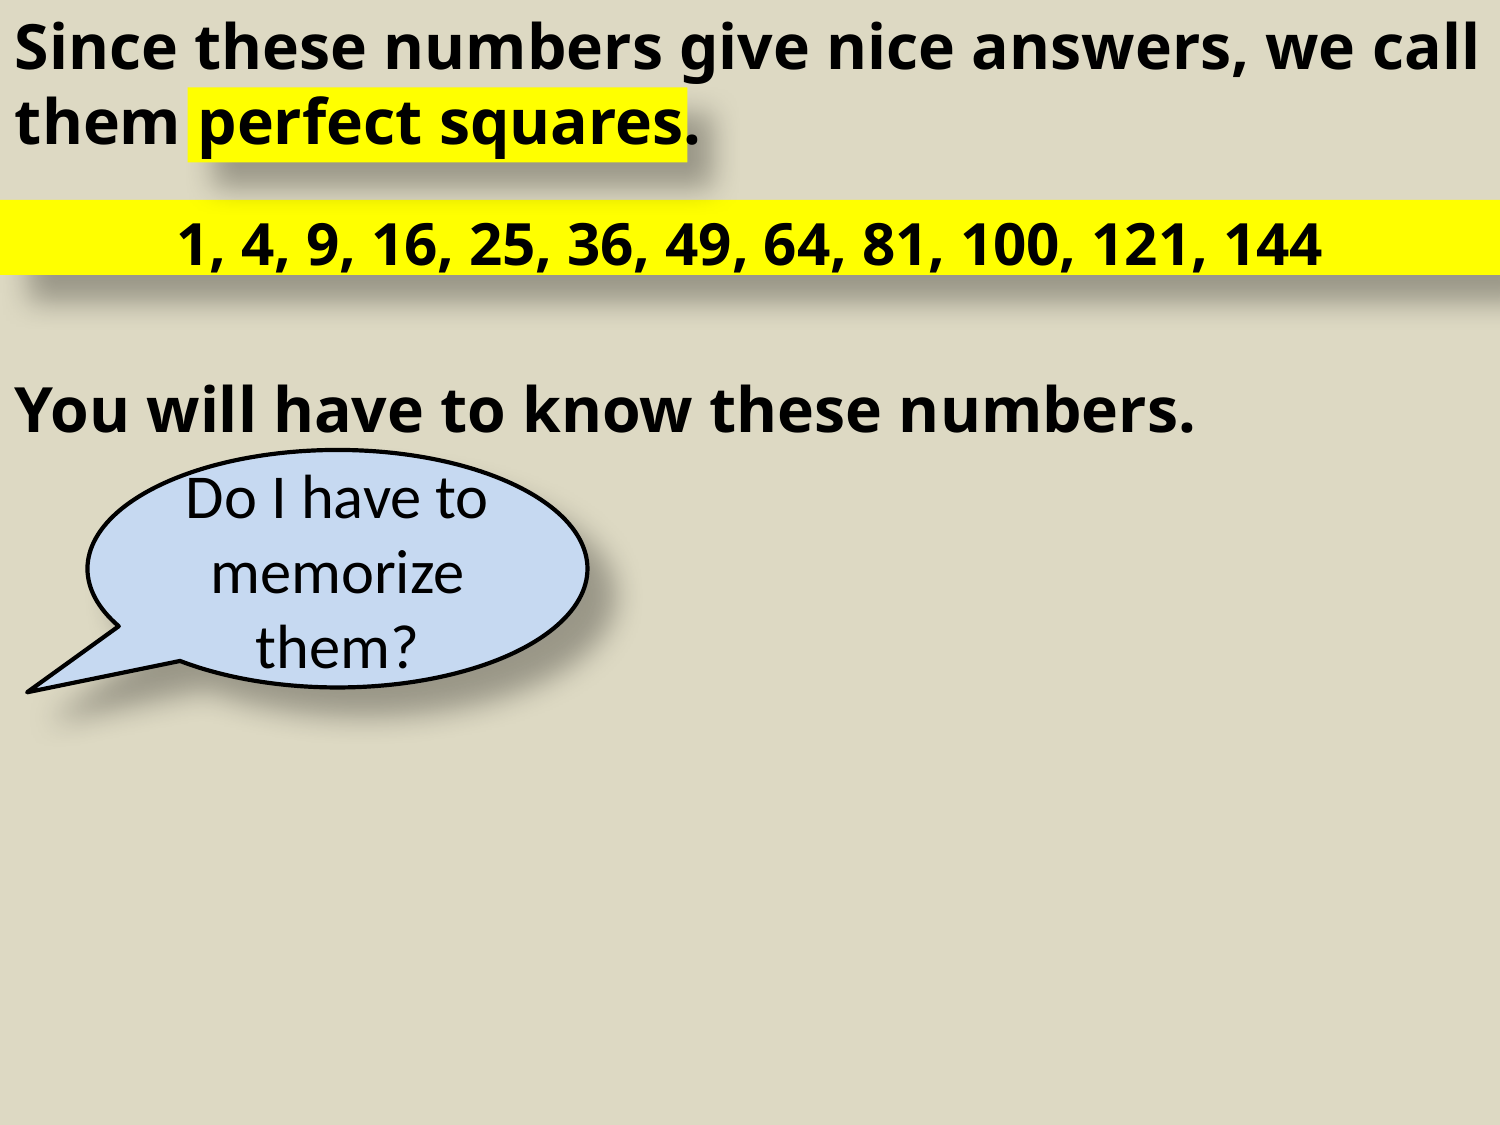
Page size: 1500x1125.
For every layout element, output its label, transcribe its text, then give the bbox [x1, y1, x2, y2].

text_box 1, 4, 9, 16, 25, 36, 49, 64, 81, 100, 121, 144 [0, 200, 1500, 285]
text_box You will have to know these numbers. [0, 362, 1500, 453]
text_box Do I have to memorize them? [25, 447, 590, 695]
text_box Since these numbers give nice answers, we call them perfect squares. [0, 0, 1500, 165]
